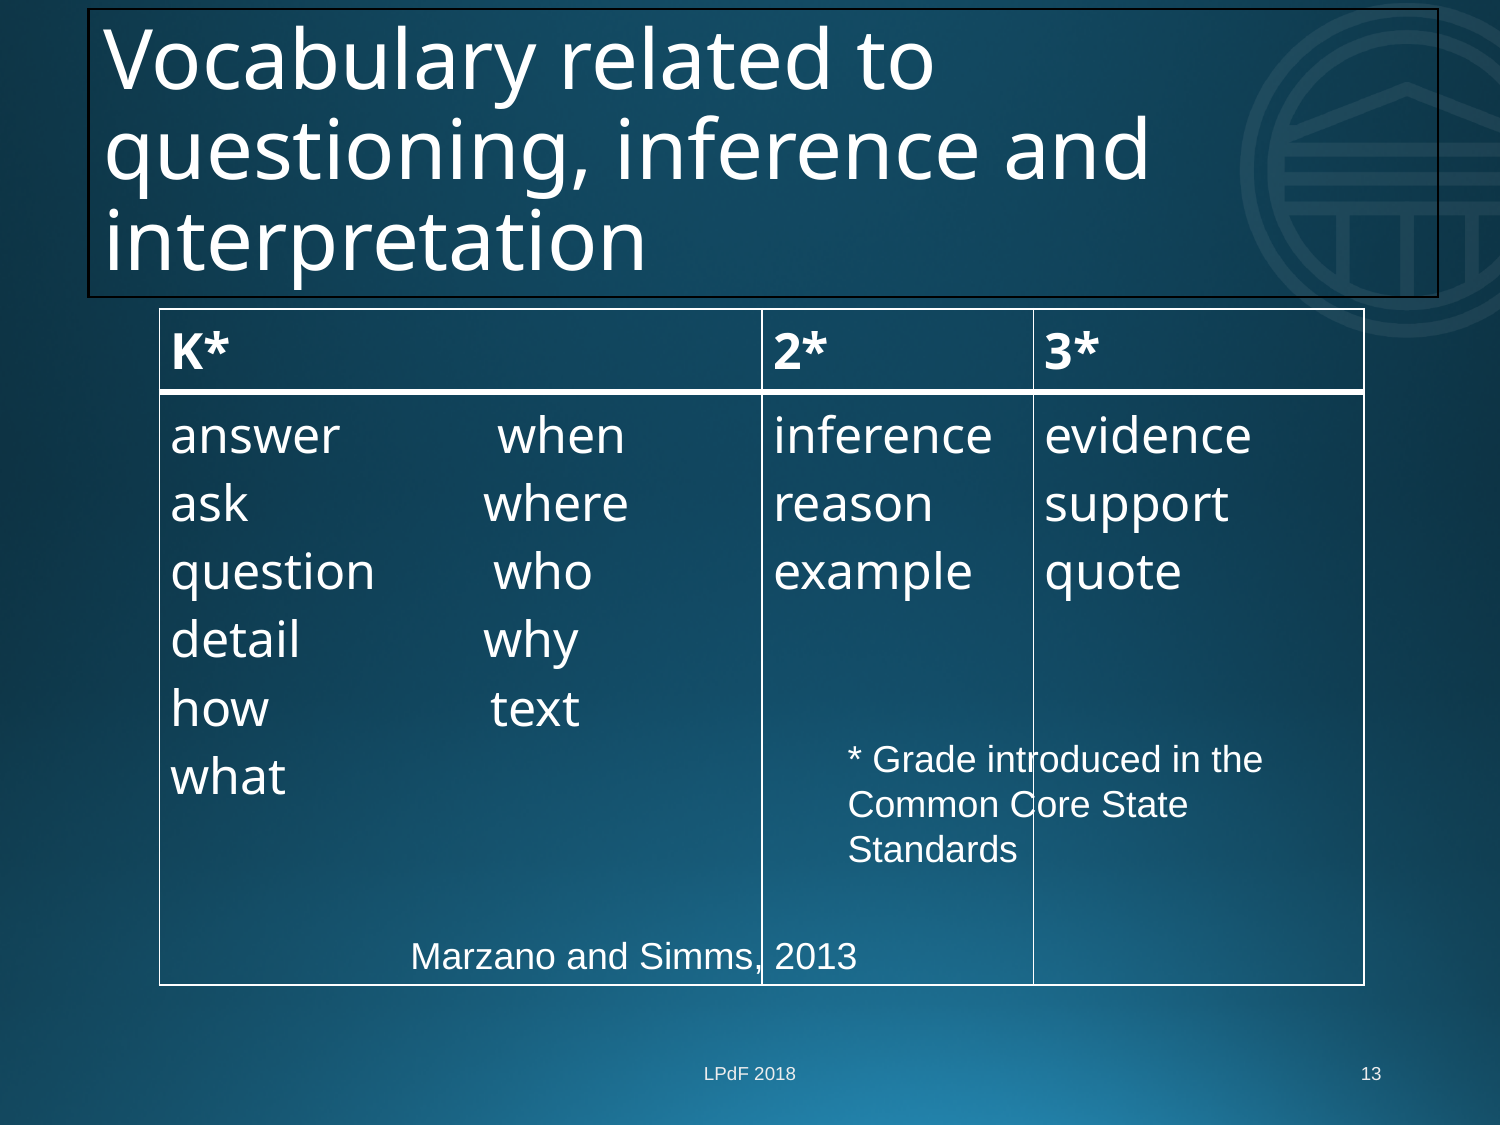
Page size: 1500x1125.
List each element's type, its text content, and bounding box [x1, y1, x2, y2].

text_box Marzano and Simms, 2013 [395, 924, 1227, 985]
table_header 2* [763, 310, 1033, 389]
table_header 3* [1034, 310, 1363, 389]
table_header K* [160, 310, 761, 389]
footer LPdF 2018 [496, 1042, 1004, 1103]
title Vocabulary related to questioning, inference and interpretation [87, 8, 1439, 298]
slide_number 13 [1059, 1042, 1397, 1103]
table_cell inference reason example [763, 395, 1033, 924]
text_box * Grade introduced in the Common Core State Standards [832, 727, 1294, 878]
picture [0, 0, 1500, 1125]
table_cell evidence support quote [1034, 395, 1363, 984]
table_cell answer when ask where question who detail why how text what [160, 395, 761, 984]
